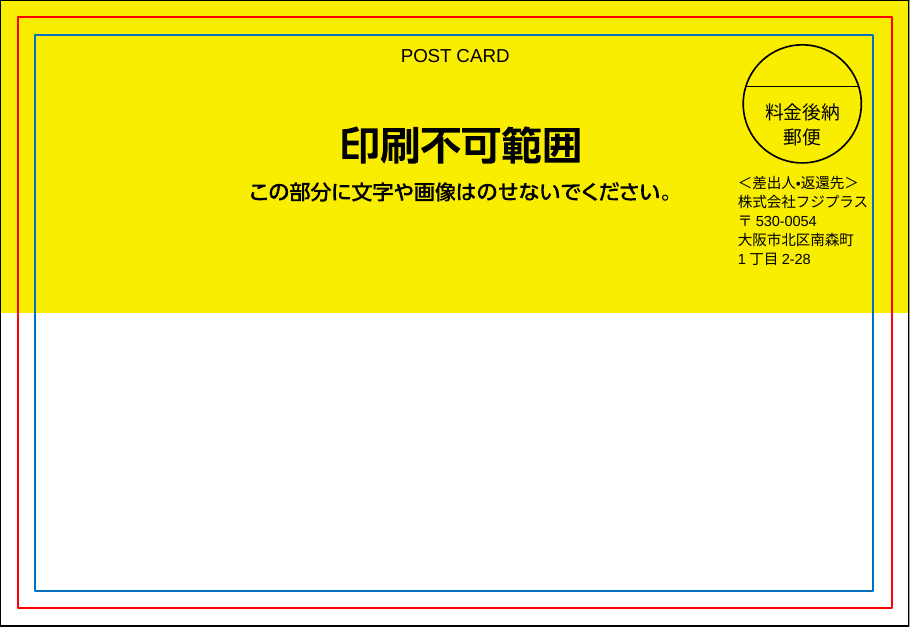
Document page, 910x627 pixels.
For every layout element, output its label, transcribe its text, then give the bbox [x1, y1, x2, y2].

text_box POST CARD [386, 36, 525, 74]
text_box ＜差出人・返還先＞ 株式会社フジプラス 〒530-0054 大阪市北区南森町 1丁目2-28 [723, 165, 883, 275]
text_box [742, 44, 862, 164]
